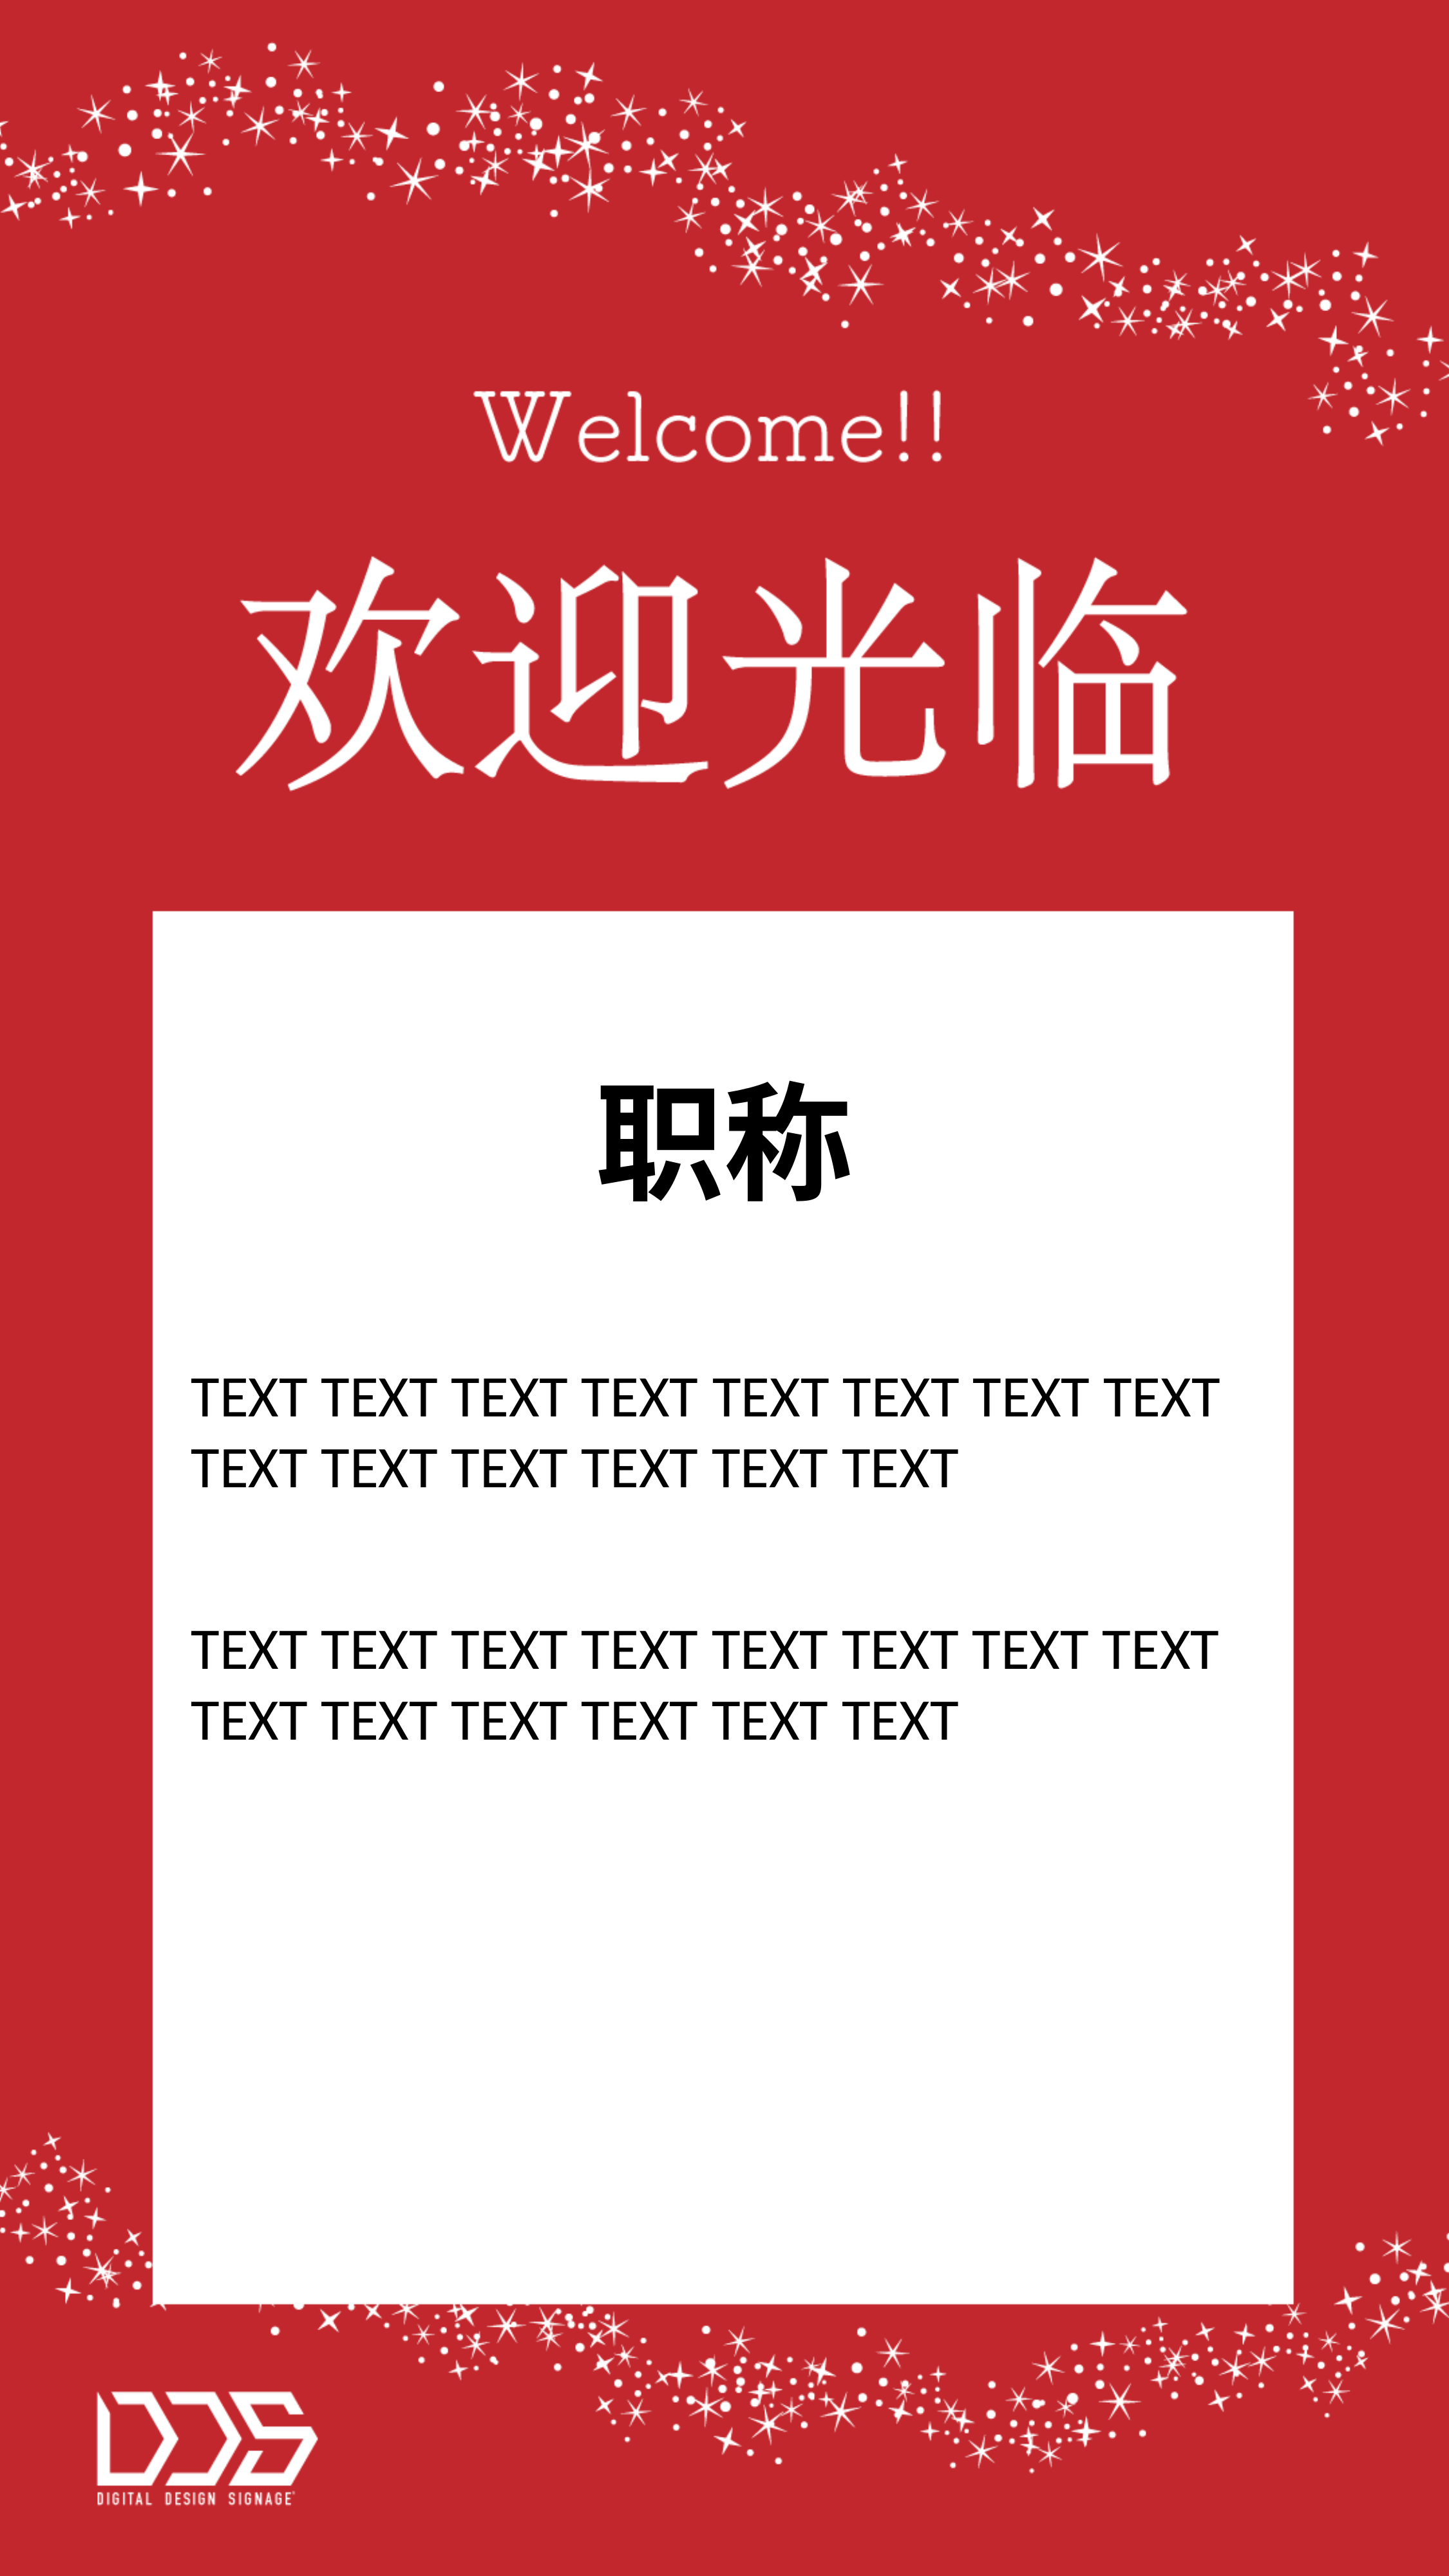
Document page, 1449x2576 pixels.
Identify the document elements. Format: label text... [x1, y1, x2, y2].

picture [0, 0, 1449, 2576]
subtitle TEXT TEXT TEXT TEXT TEXT TEXT TEXT TEXT TEXT TEXT TEXT TEXT TEXT TEXT TEXT TEXT TEXT TEXT TEXT TEXT TEXT TEXT TEXT TEXT TEXT TEXT TEXT TEXT [181, 1353, 1268, 1975]
title 职称 [108, 1020, 1341, 1223]
